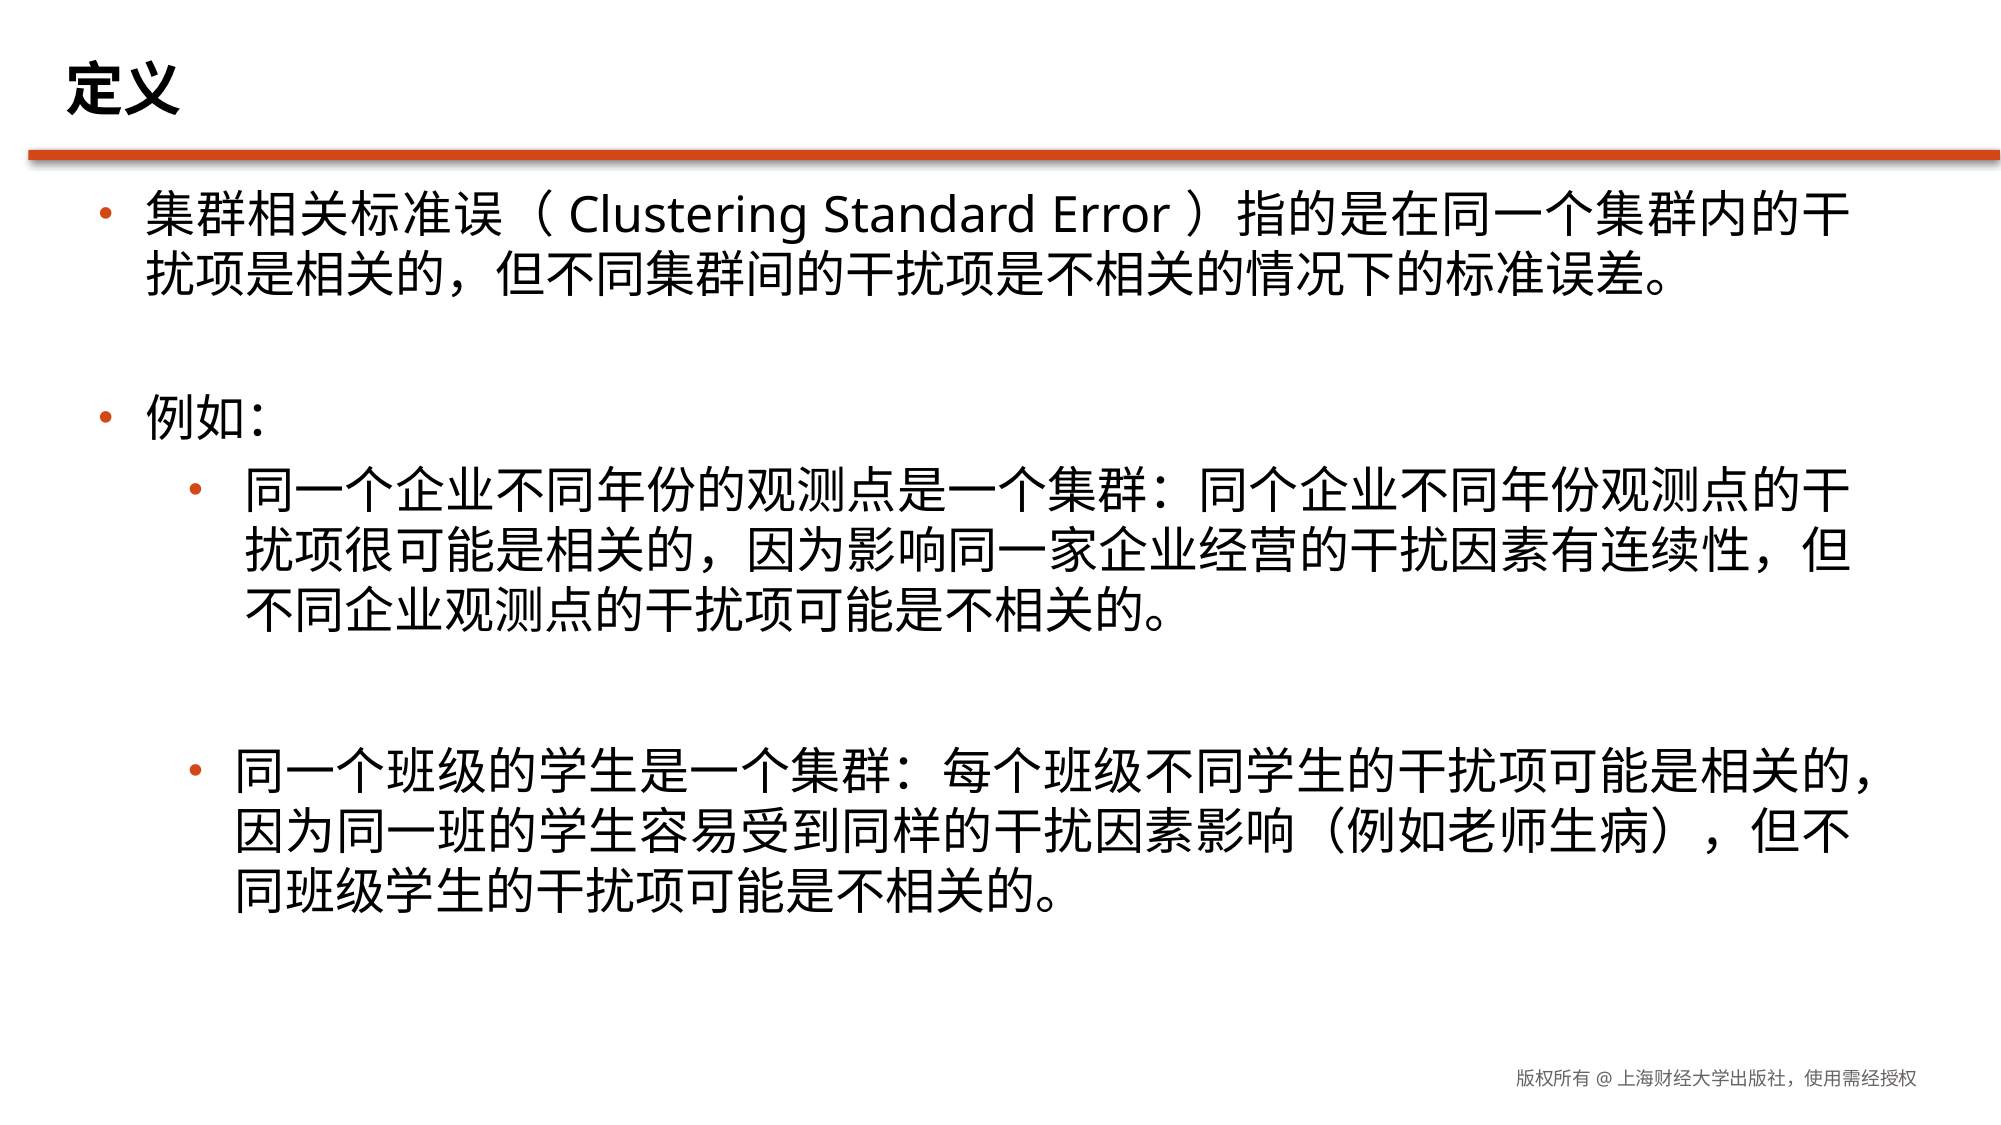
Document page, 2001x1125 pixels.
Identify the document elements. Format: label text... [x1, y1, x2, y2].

list 集群相关标准误（Clustering Standard Error）指的是在同一个集群内的干扰项是相关的，但不同集群间的干扰项是不相关的情况下的标准误差。 例如： 同一个企业不同年份的观测点是一个集群：同个企业不同年份观测点的干扰项很可能是相关的，因为影响同一家企业经营的干扰因素有连续性，但不同企业观测点的干扰项可能是不相关的。 同一个班级的学生是一个集群：每个班级不同学生的干扰项可能是相关的，因为同一班的学生容易受到同样的干扰因素影响（例如老师生病），但不同班级学生的干扰项可能是不相关的。 [83, 174, 1867, 1032]
footer 版权所有@上海财经大学出版社，使用需经授权 [1483, 1046, 1950, 1109]
title 定义 [50, 50, 1825, 138]
